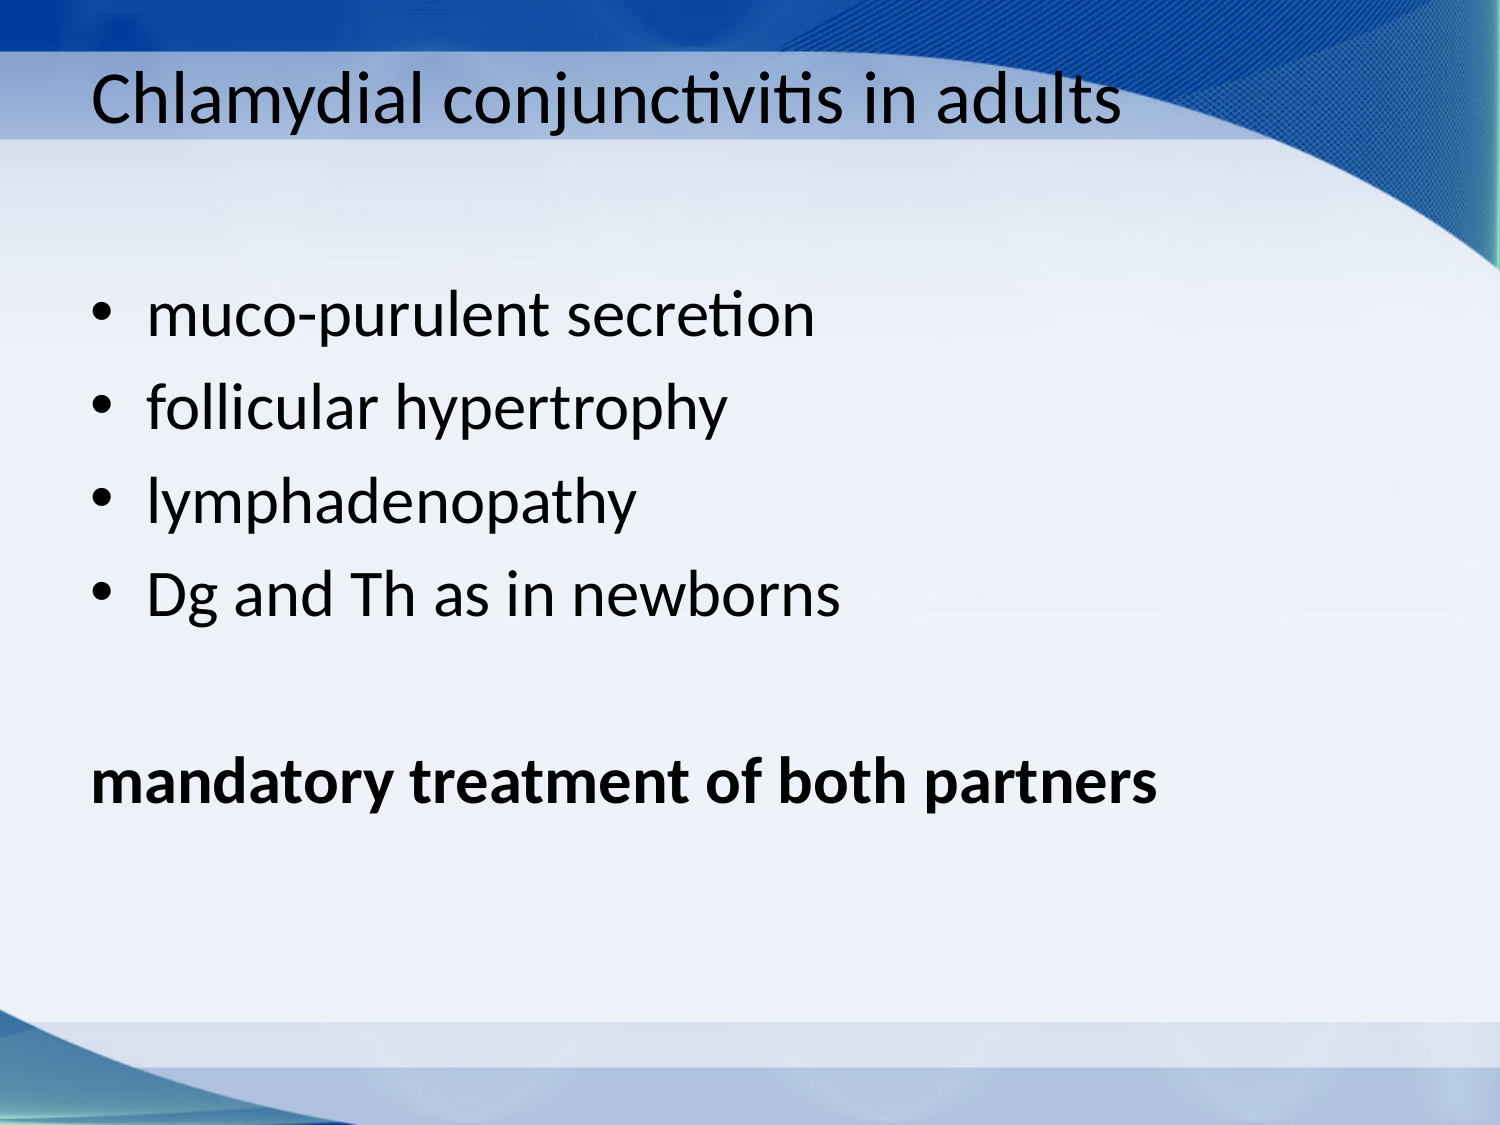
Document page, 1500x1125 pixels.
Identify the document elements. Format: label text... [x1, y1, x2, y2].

list muco-purulent secretion follicular hypertrophy lymphadenopathy Dg and Th as in newborns mandatory treatment of both partners [75, 262, 1425, 1005]
title Chlamydial conjunctivitis in adults [76, 0, 1427, 188]
picture [0, 0, 1500, 1125]
